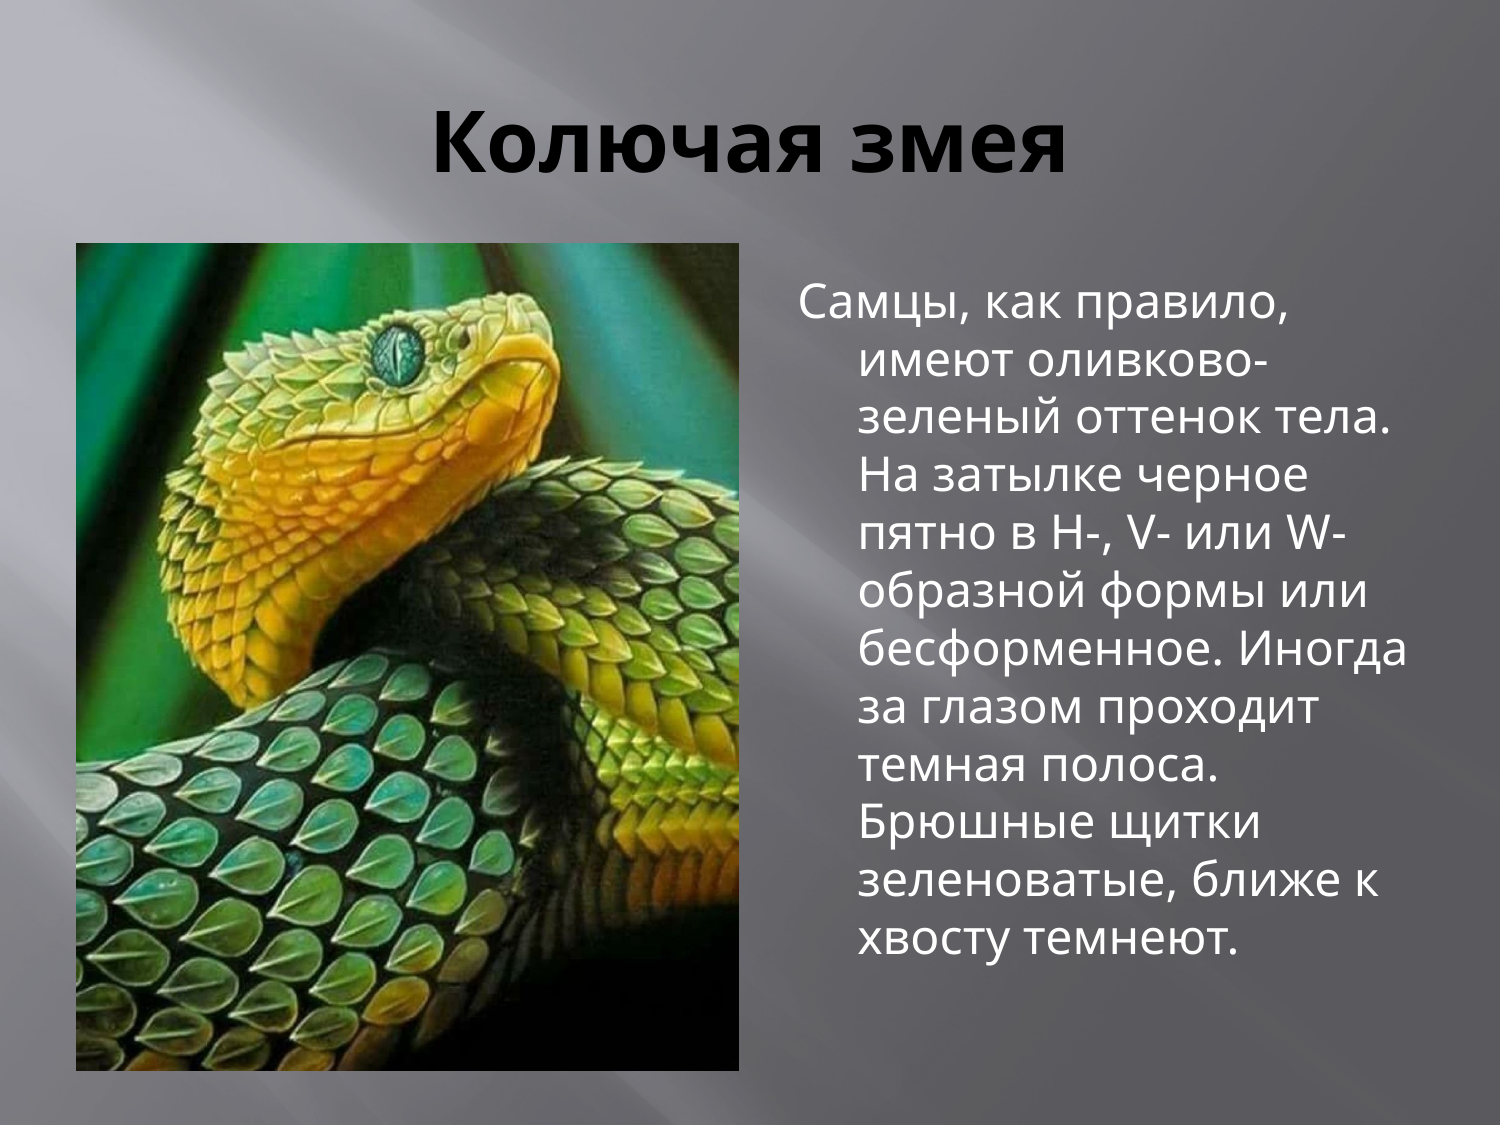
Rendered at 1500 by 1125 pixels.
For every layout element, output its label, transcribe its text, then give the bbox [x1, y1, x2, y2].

picture [76, 243, 739, 1071]
list Самцы, как правило, имеют оливково-зеленый оттенок тела. На затылке черное пятно в H-, V- или W-образной формы или бесформенное. Иногда за глазом проходит темная полоса. Брюшные щитки зеленоватые, ближе к хвосту темнеют. [772, 262, 1425, 1005]
title Колючая змея [75, 45, 1425, 233]
